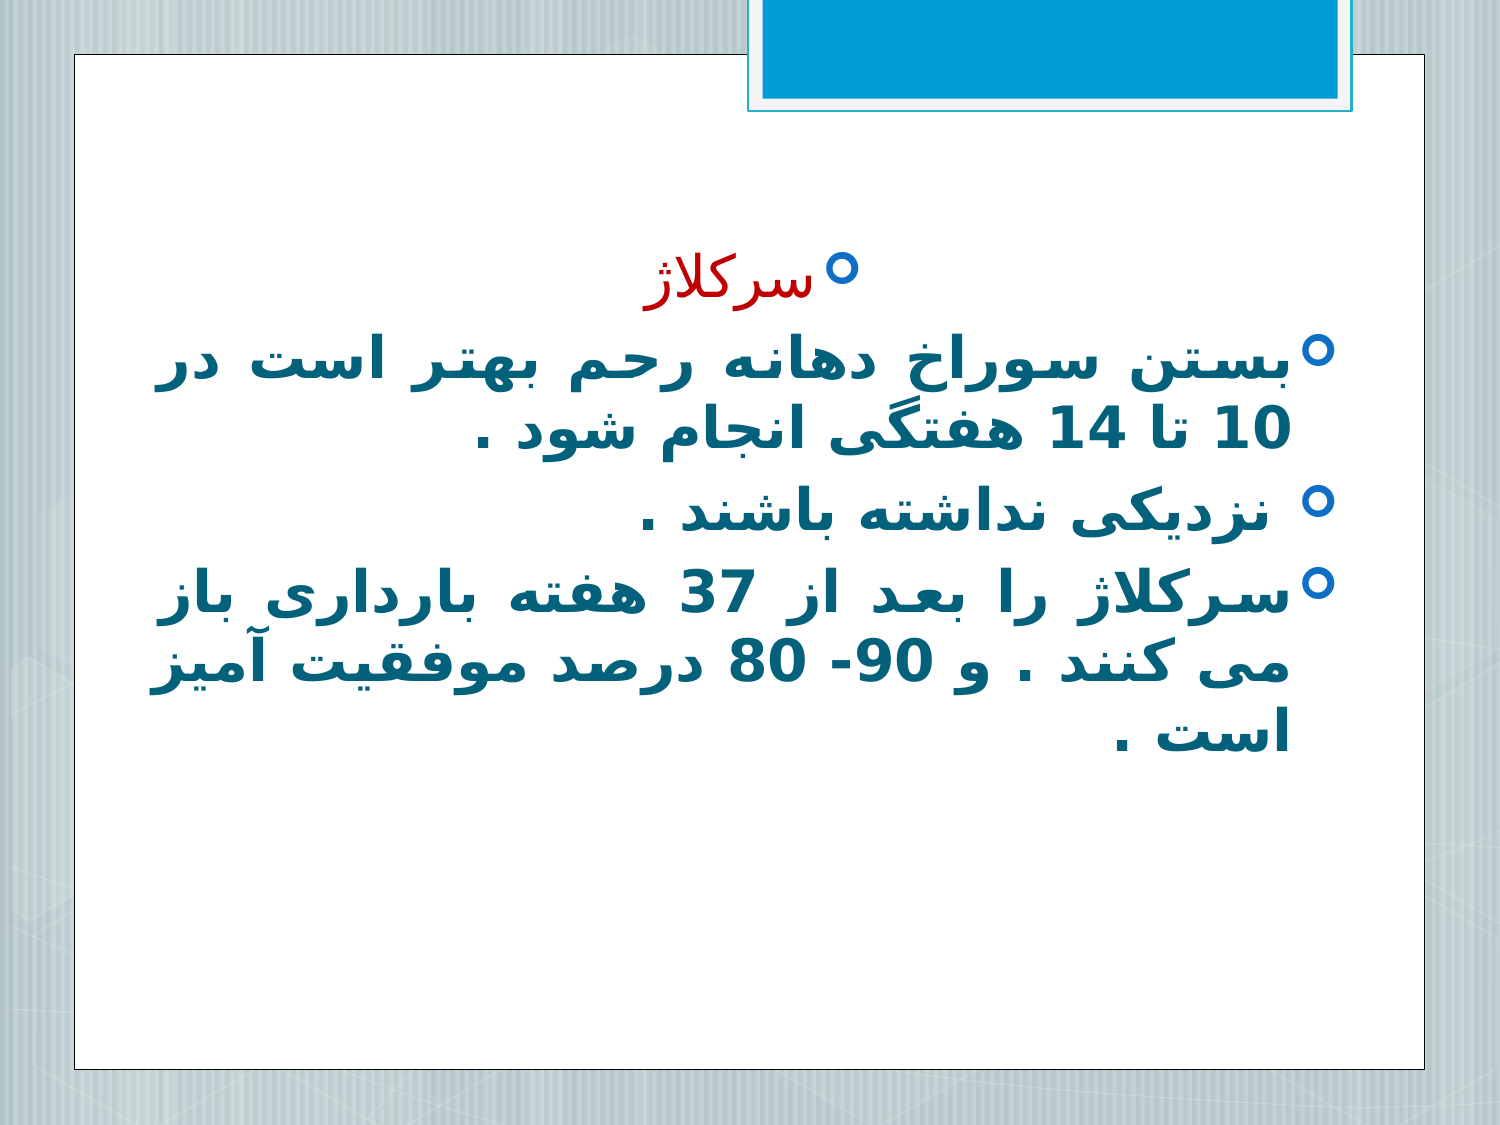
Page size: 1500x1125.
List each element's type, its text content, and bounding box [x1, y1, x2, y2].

list سرکلاژ بستن سوراخ دهانه رحم بهتر است در 10 تا 14 هفتگی انجام شود . نزدیکی نداشته باشند . سرکلاژ را بعد از 37 هفته بارداری باز می کنند . و 90- 80 درصد موفقیت آمیز است . [135, 231, 1365, 957]
